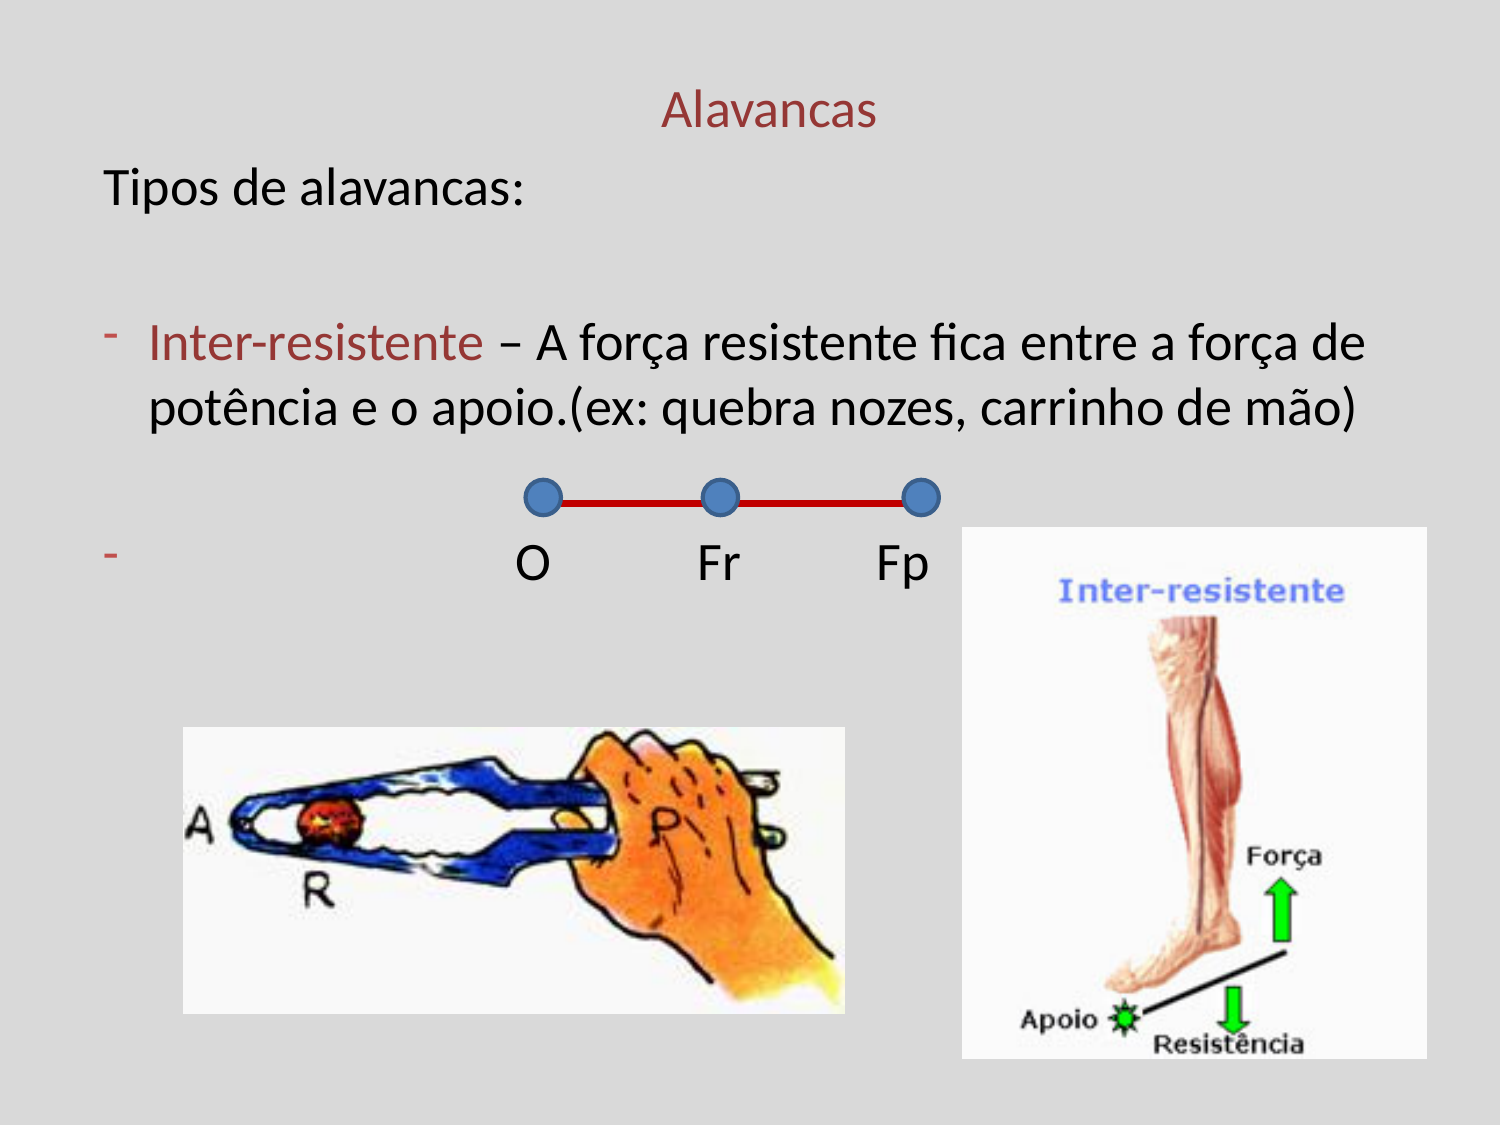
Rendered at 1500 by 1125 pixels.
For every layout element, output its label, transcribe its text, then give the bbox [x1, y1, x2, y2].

text_box [700, 477, 741, 502]
text_box [523, 477, 564, 518]
picture [182, 727, 845, 1014]
text_box [707, 512, 734, 518]
text_box Alavancas Tipos de alavancas: Inter-resistente – A força resistente fica entre a força de potência e o apoio.(ex: quebra nozes, carrinho de mão) O Fr Fp . [88, 66, 1451, 1059]
picture [962, 526, 1428, 1059]
text_box [901, 477, 941, 518]
